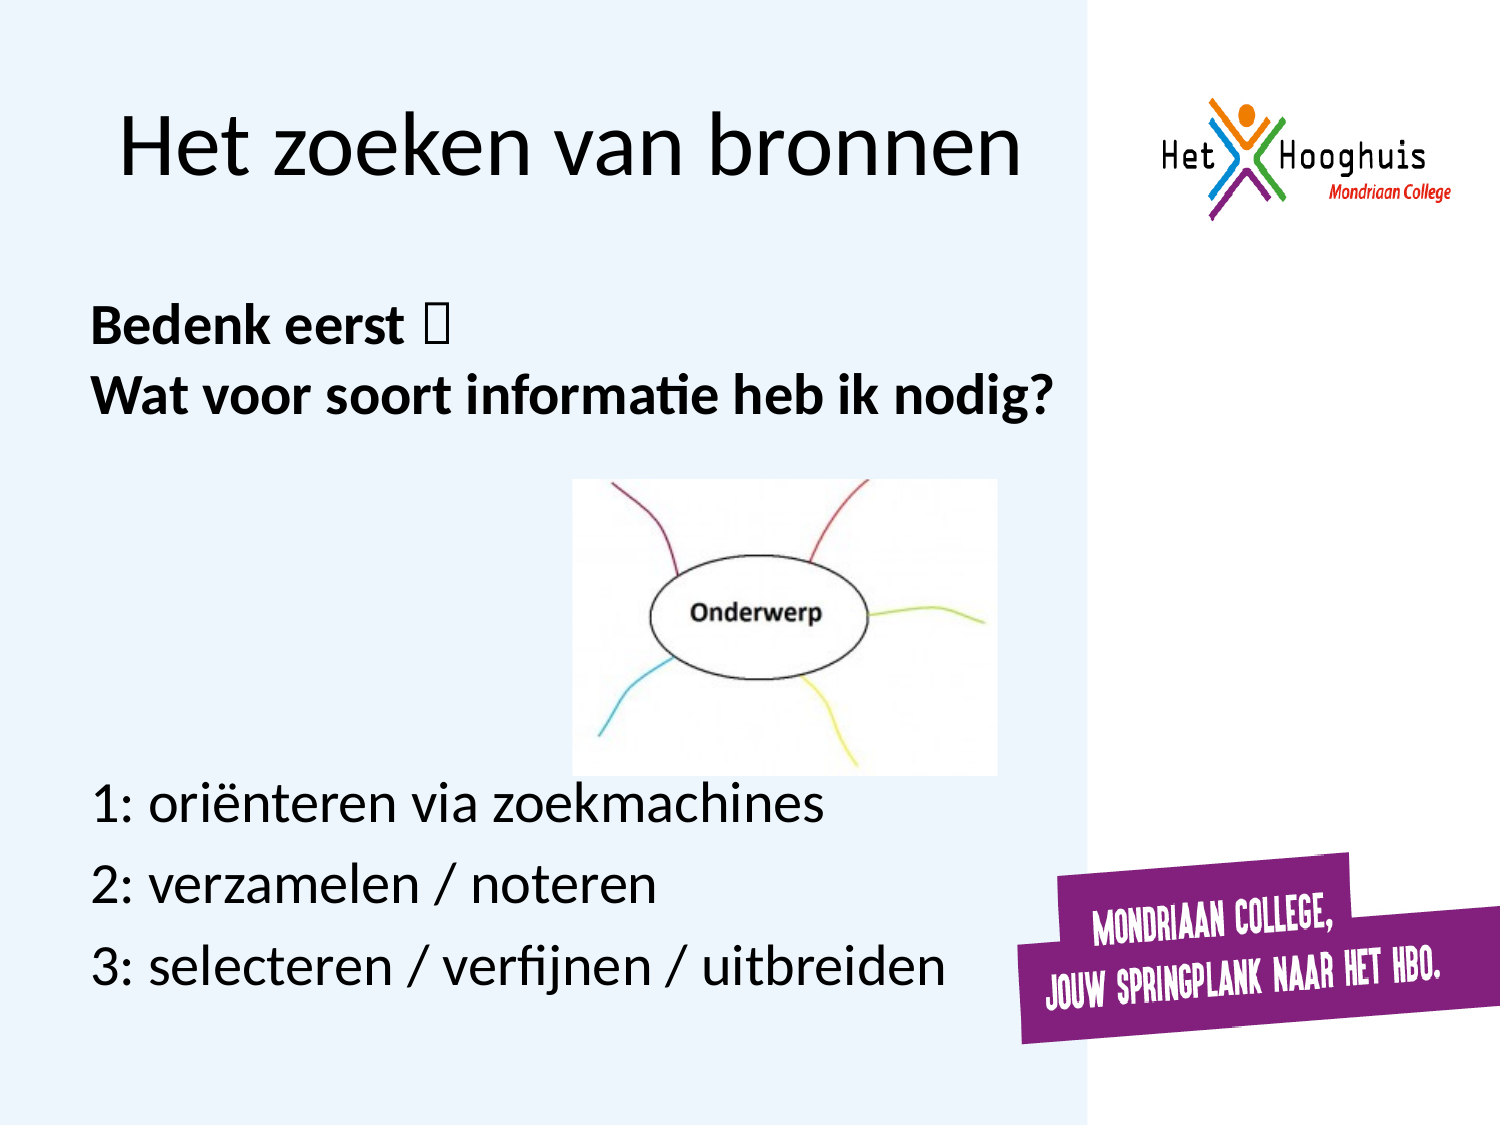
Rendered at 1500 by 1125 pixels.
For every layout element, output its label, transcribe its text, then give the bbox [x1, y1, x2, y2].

picture [0, 0, 1500, 1125]
list Bedenk eerst  Wat voor soort informatie heb ik nodig? 1: oriënteren via zoekmachines 2: verzamelen / noteren 3: selecteren / verfijnen / uitbreiden [75, 278, 1425, 1083]
title Het zoeken van bronnen [75, 45, 1069, 233]
